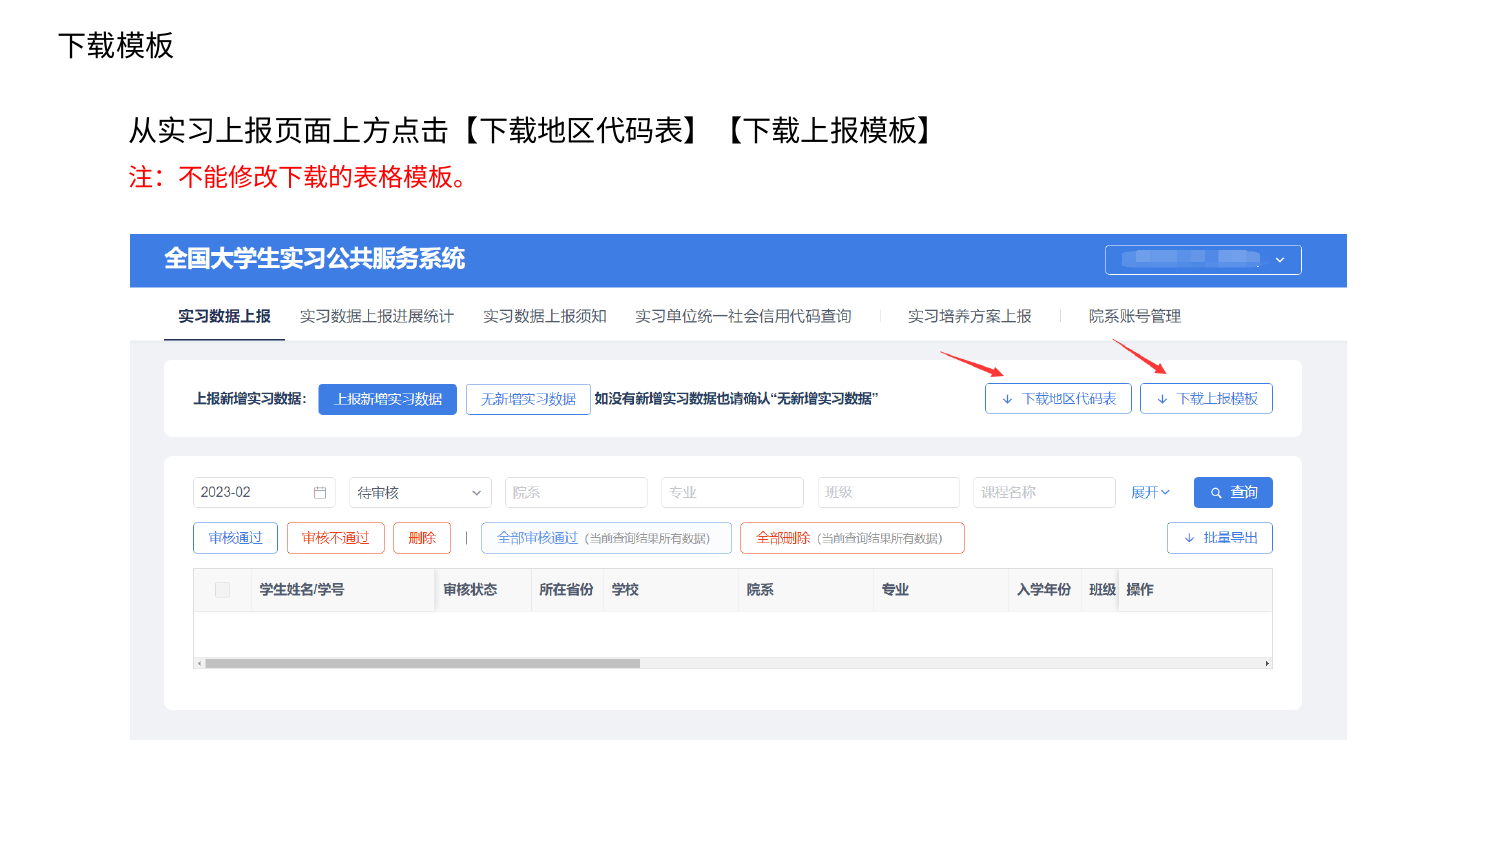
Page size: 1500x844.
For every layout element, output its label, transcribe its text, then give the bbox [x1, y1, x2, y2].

title 下载模板 [42, 5, 939, 71]
picture [130, 234, 1347, 740]
text_box 从实习上报页面上方点击【下载地区代码表】【下载上报模板】注：不能修改下载的表格模板。 [113, 87, 962, 200]
